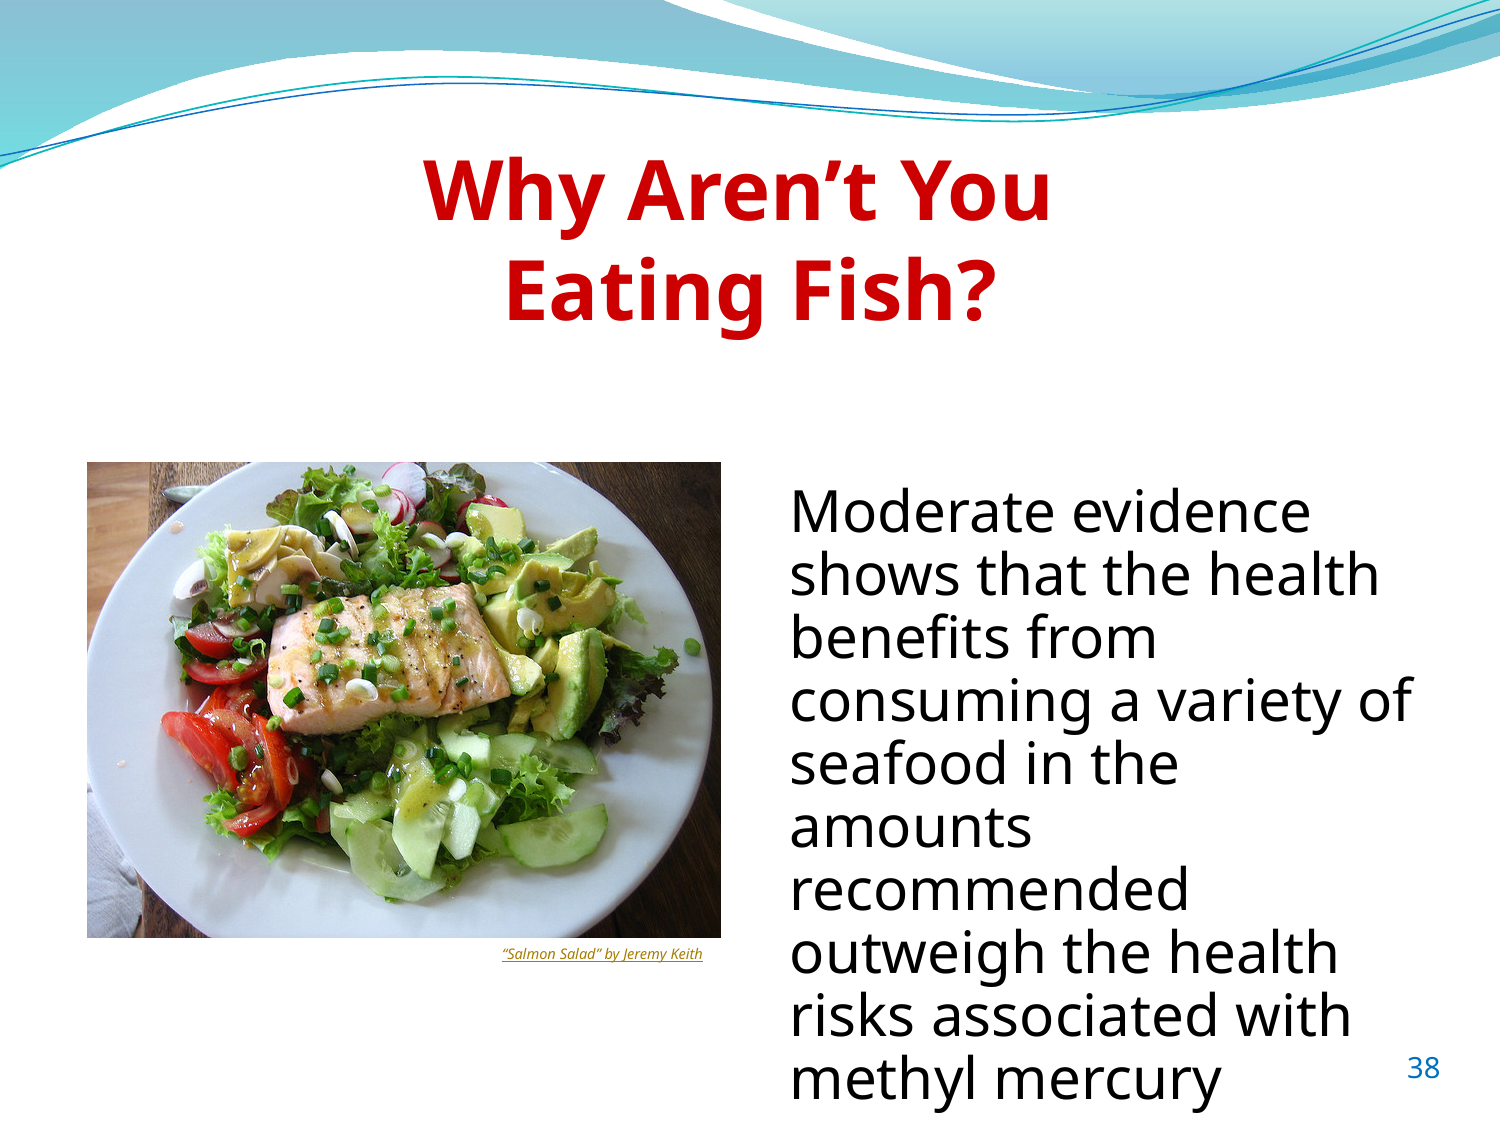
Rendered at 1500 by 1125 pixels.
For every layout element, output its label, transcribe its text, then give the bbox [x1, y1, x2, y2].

list Moderate evidence shows that the health benefits from consuming a variety of seafood in the amounts recommended outweigh the health risks associated with methyl mercury [774, 474, 1438, 946]
text_box “Salmon Salad” by Jeremy Keith [393, 949, 718, 972]
picture [87, 462, 721, 938]
text_box 38 [1349, 1012, 1498, 1125]
title Why Aren’t You Eating Fish? [0, 0, 1500, 338]
